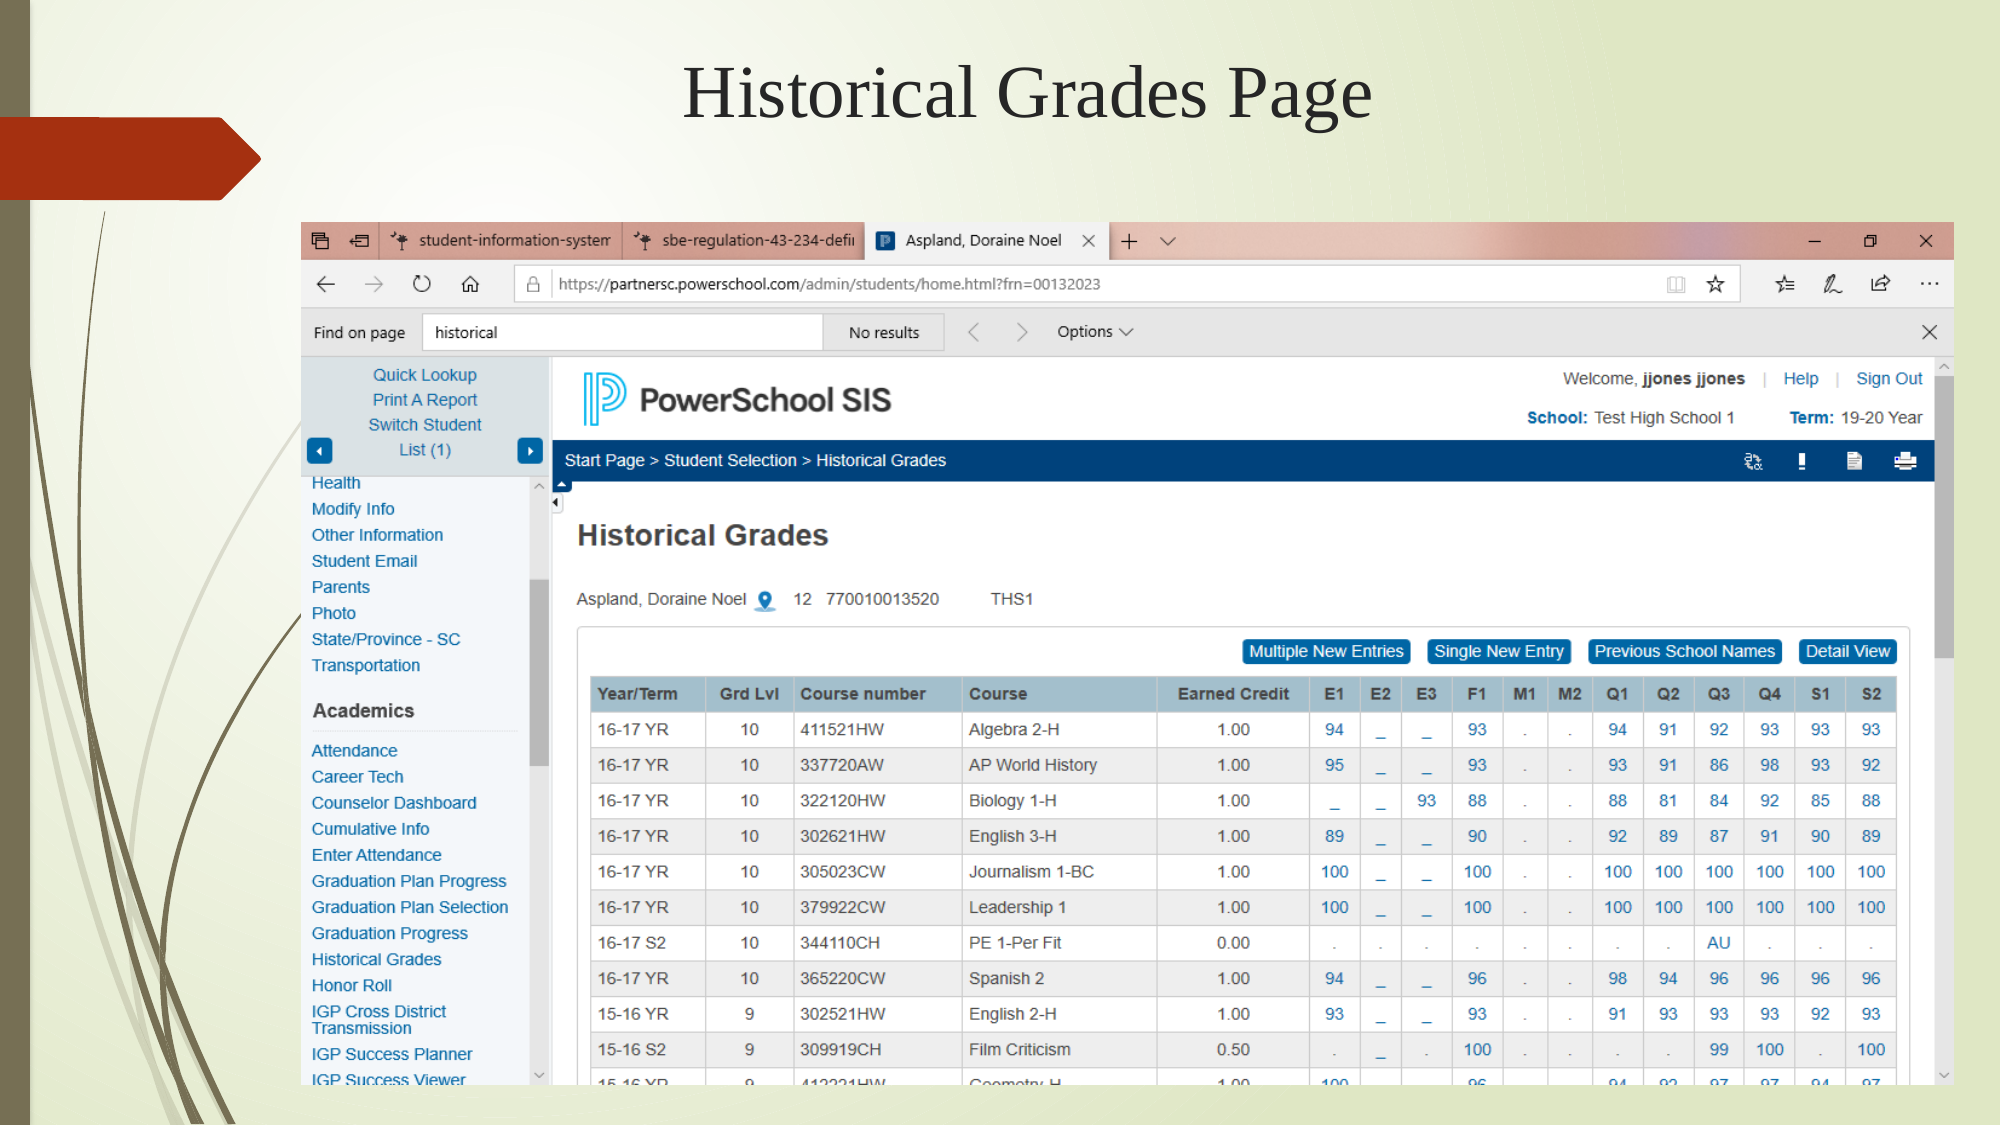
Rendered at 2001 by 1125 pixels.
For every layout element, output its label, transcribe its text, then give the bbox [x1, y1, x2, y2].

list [301, 221, 1954, 1085]
title Historical Grades Page [667, 34, 1864, 165]
